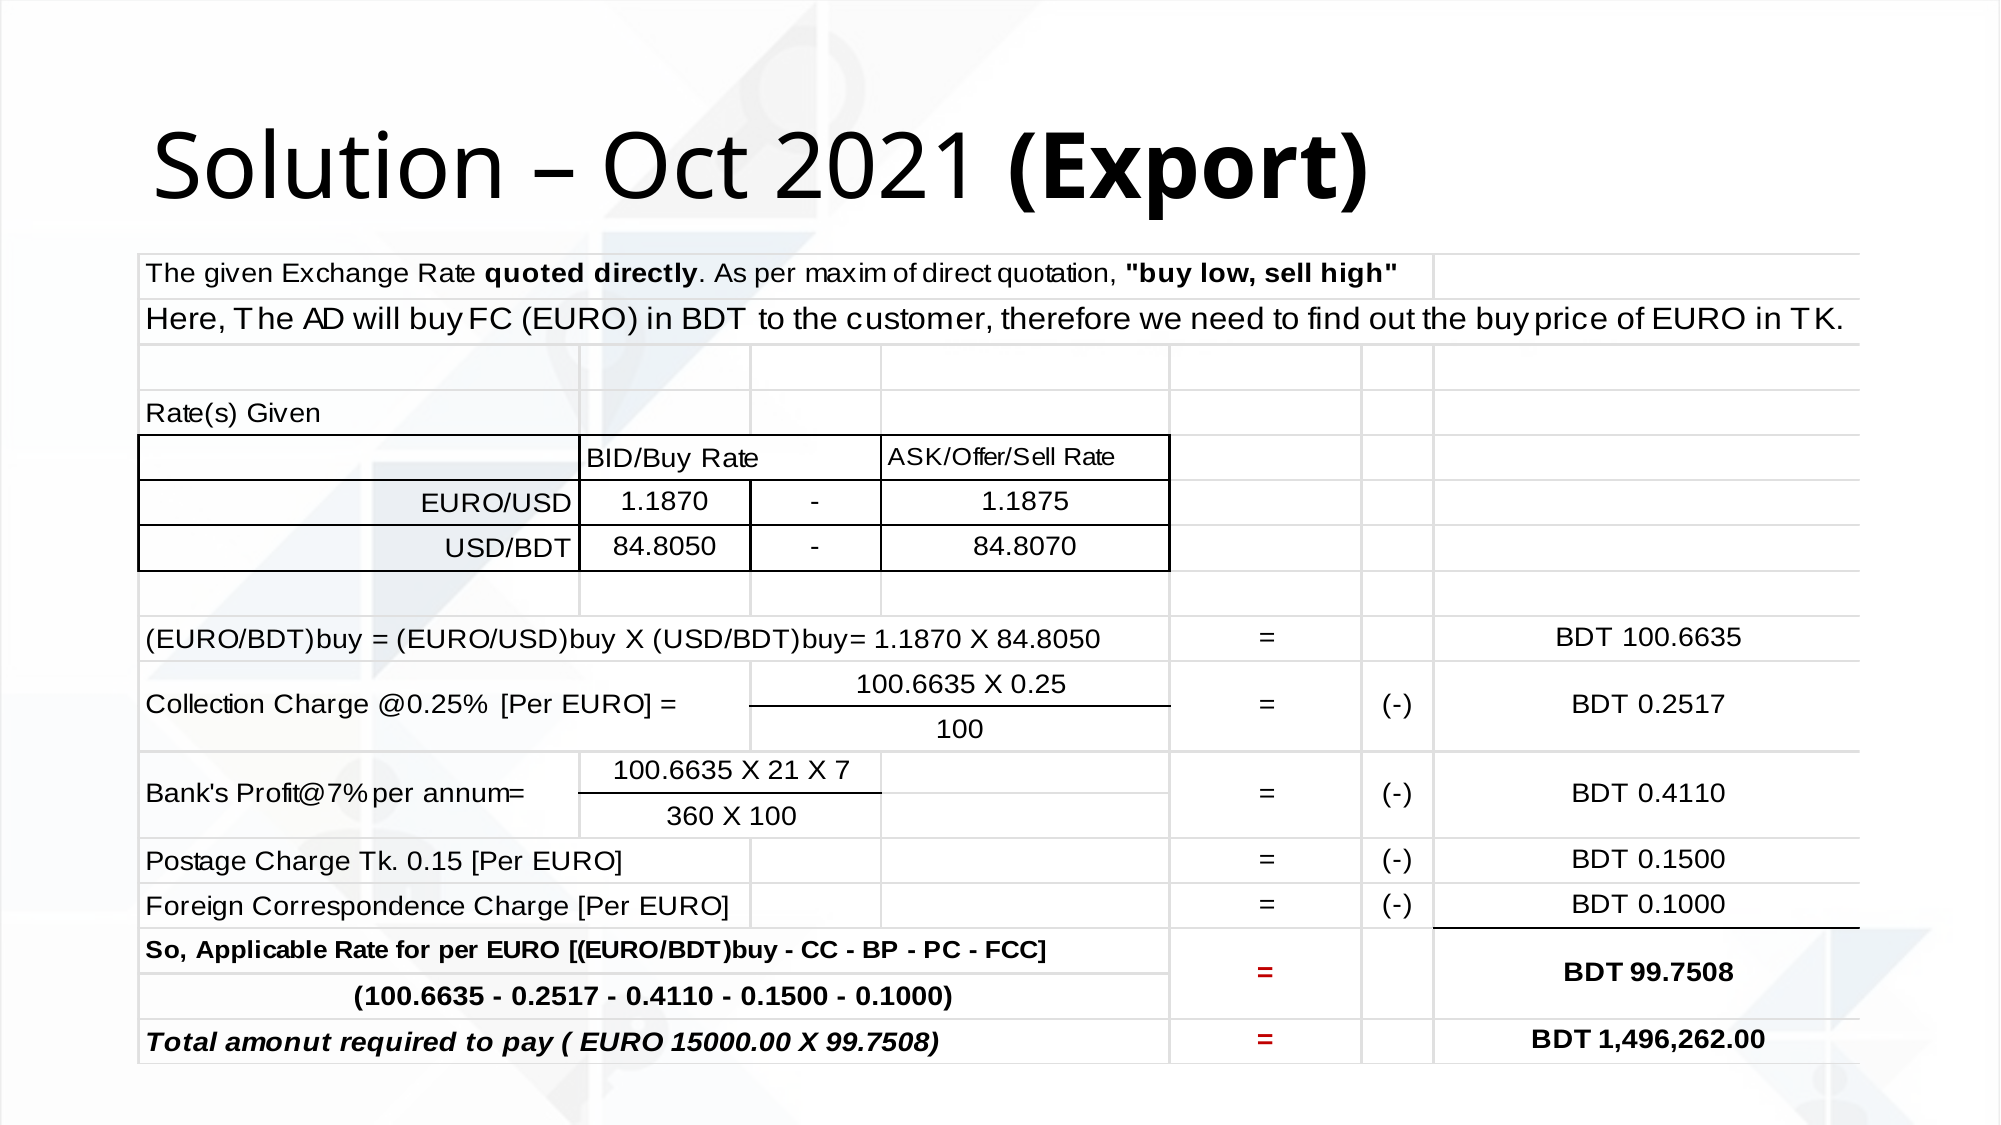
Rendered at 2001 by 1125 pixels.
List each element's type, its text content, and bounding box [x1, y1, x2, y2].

title Solution – Oct 2021 (Export) [137, 59, 1863, 253]
picture [137, 253, 1863, 1066]
